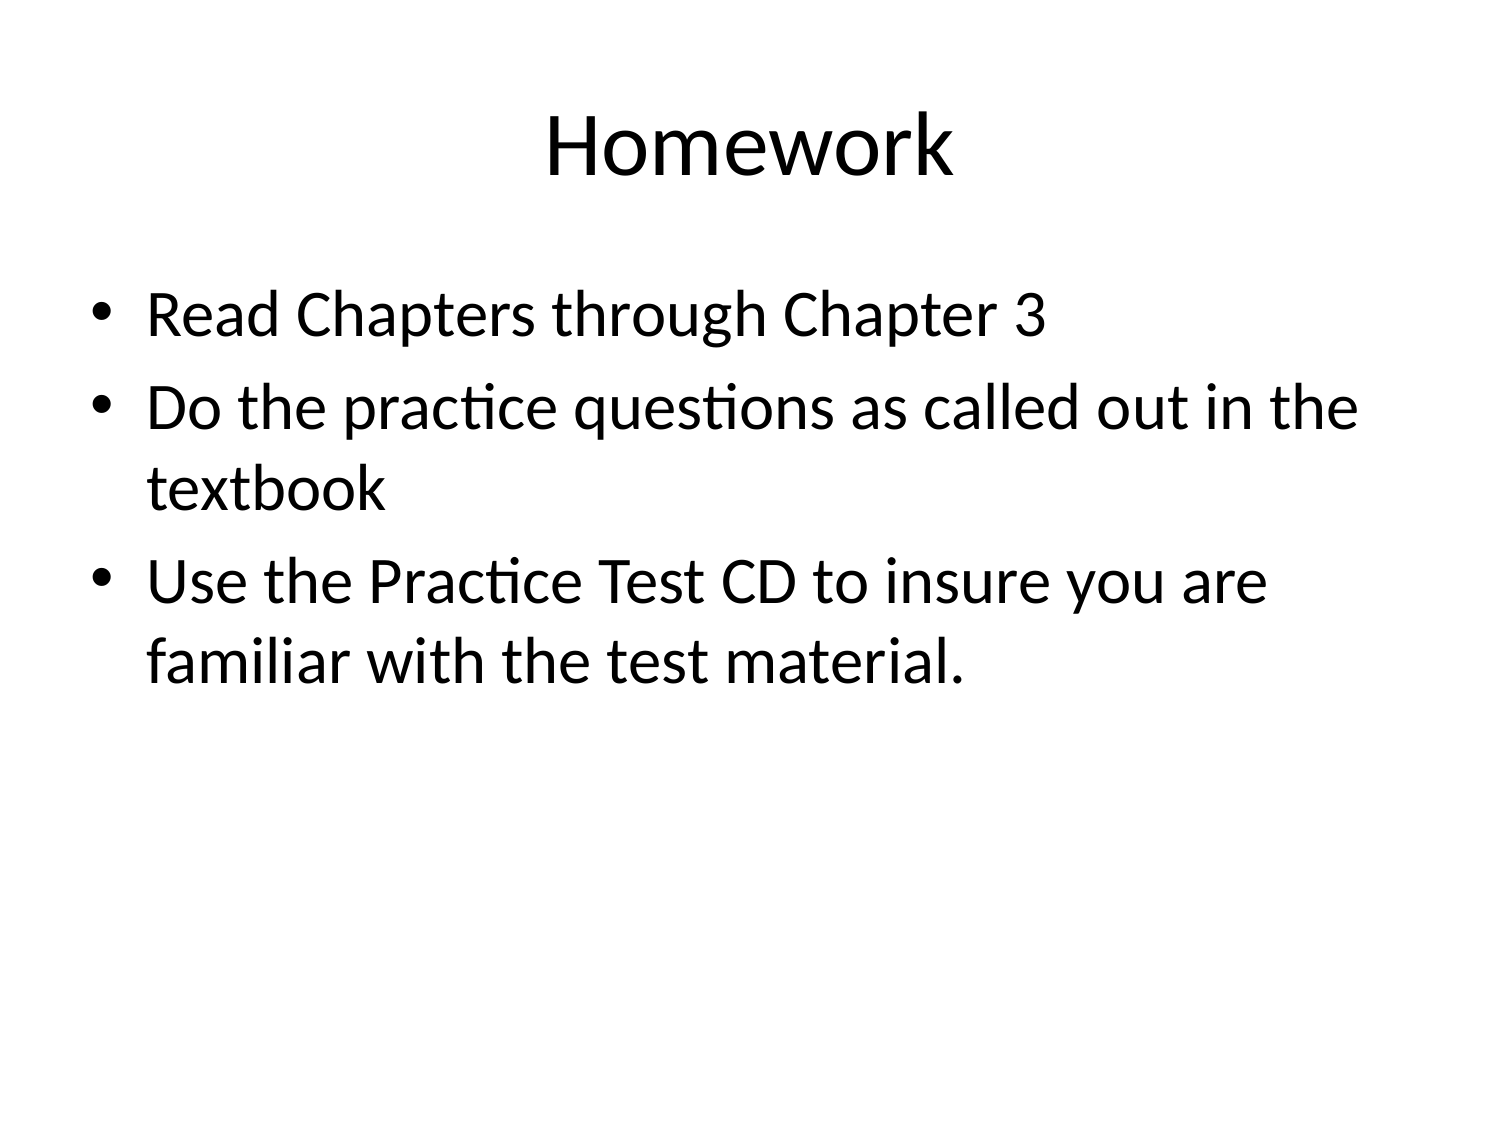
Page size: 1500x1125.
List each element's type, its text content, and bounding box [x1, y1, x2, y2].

list Read Chapters through Chapter 3 Do the practice questions as called out in the textbook Use the Practice Test CD to insure you are familiar with the test material. [75, 262, 1425, 1005]
title Homework [75, 45, 1425, 233]
